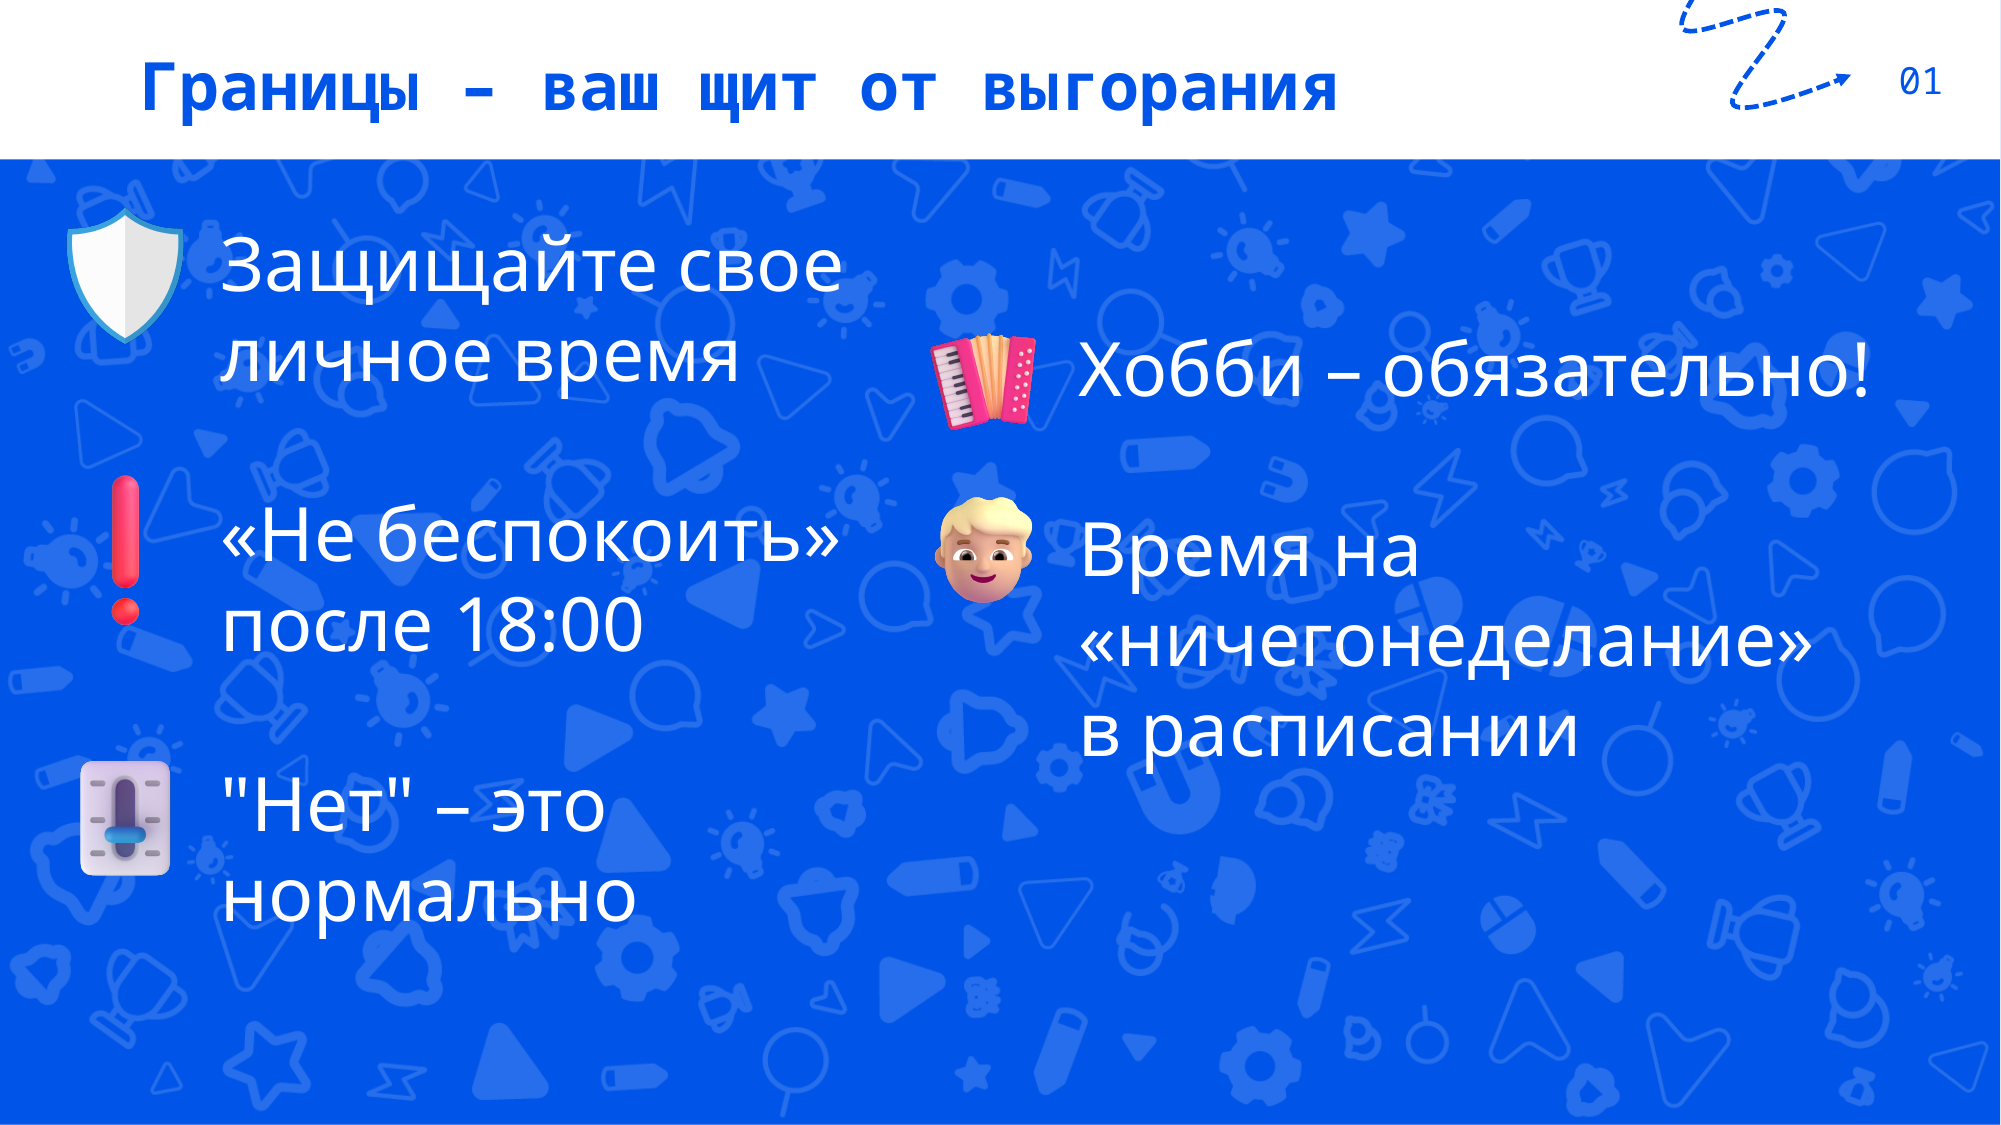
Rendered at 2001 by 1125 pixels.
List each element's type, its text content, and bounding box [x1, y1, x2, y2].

text_box Хобби – обязательно! Время на «ничегонеделание» в расписании [1063, 234, 1983, 860]
picture [0, 0, 2001, 1125]
text_box Защищайте свое личное время «Не беспокоить» после 18:00 "Нет" – это нормально [205, 209, 897, 1104]
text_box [0, 0, 2000, 160]
